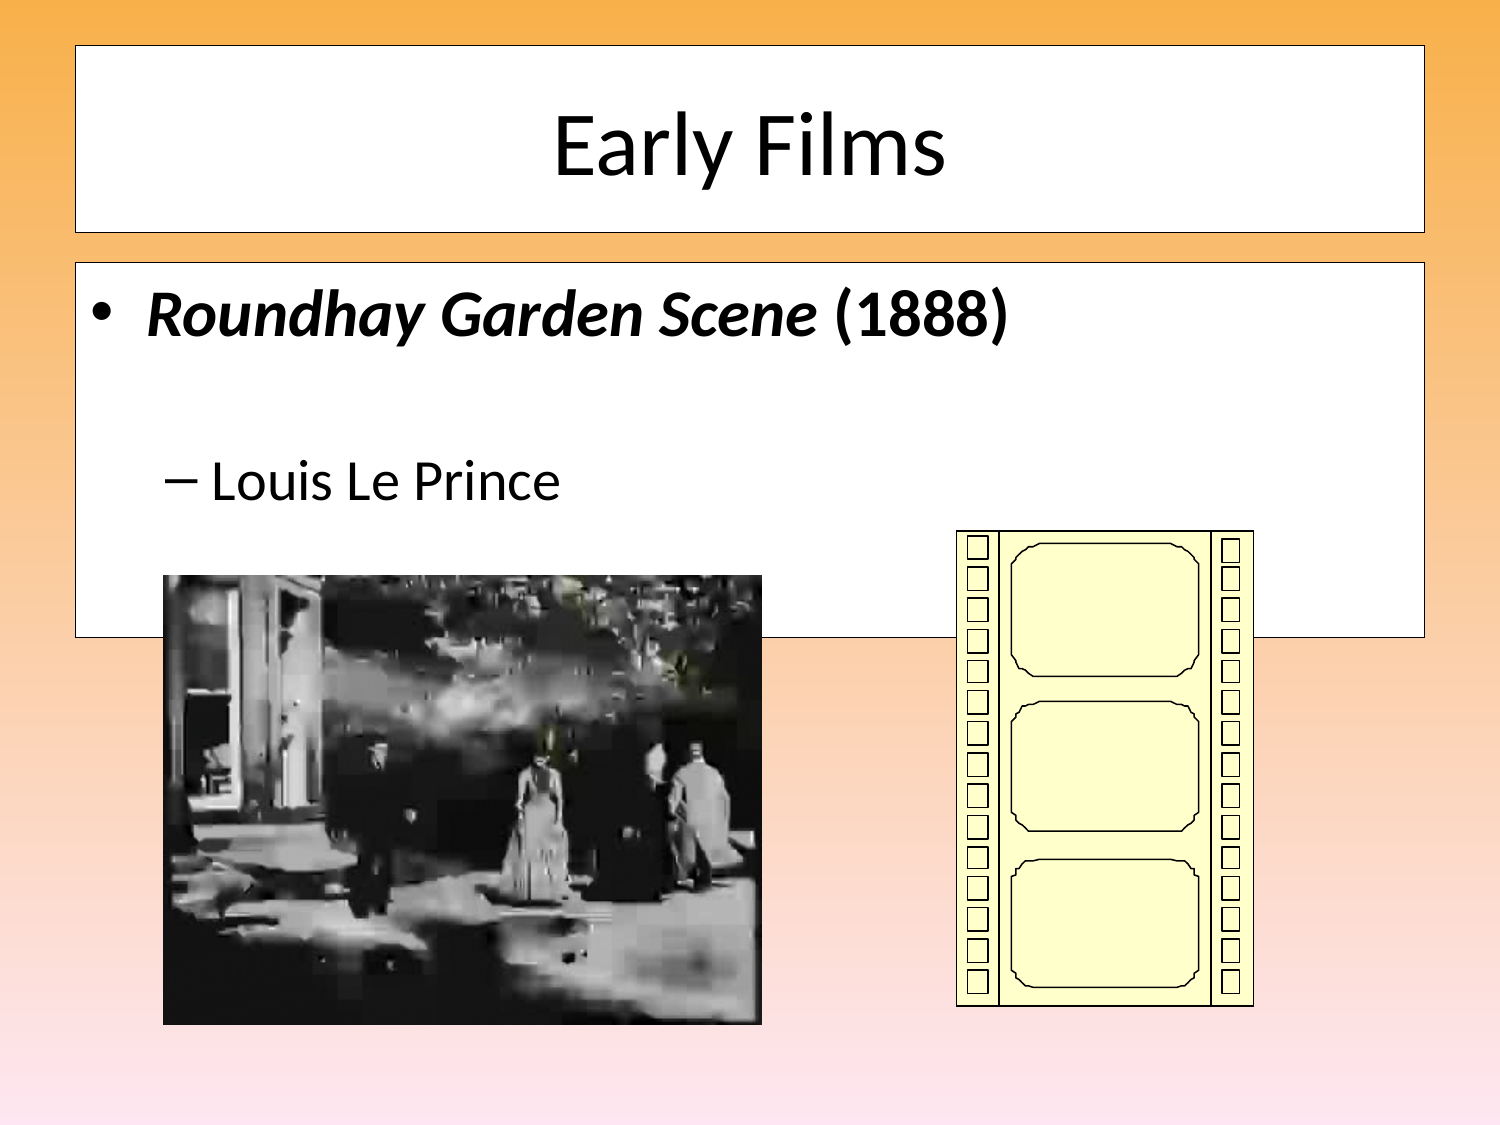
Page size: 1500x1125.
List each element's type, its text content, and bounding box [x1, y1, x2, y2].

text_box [162, 574, 763, 1026]
picture [949, 524, 1262, 1015]
title Early Films [75, 45, 1425, 233]
list Roundhay Garden Scene (1888) Louis Le Prince [75, 262, 1425, 638]
